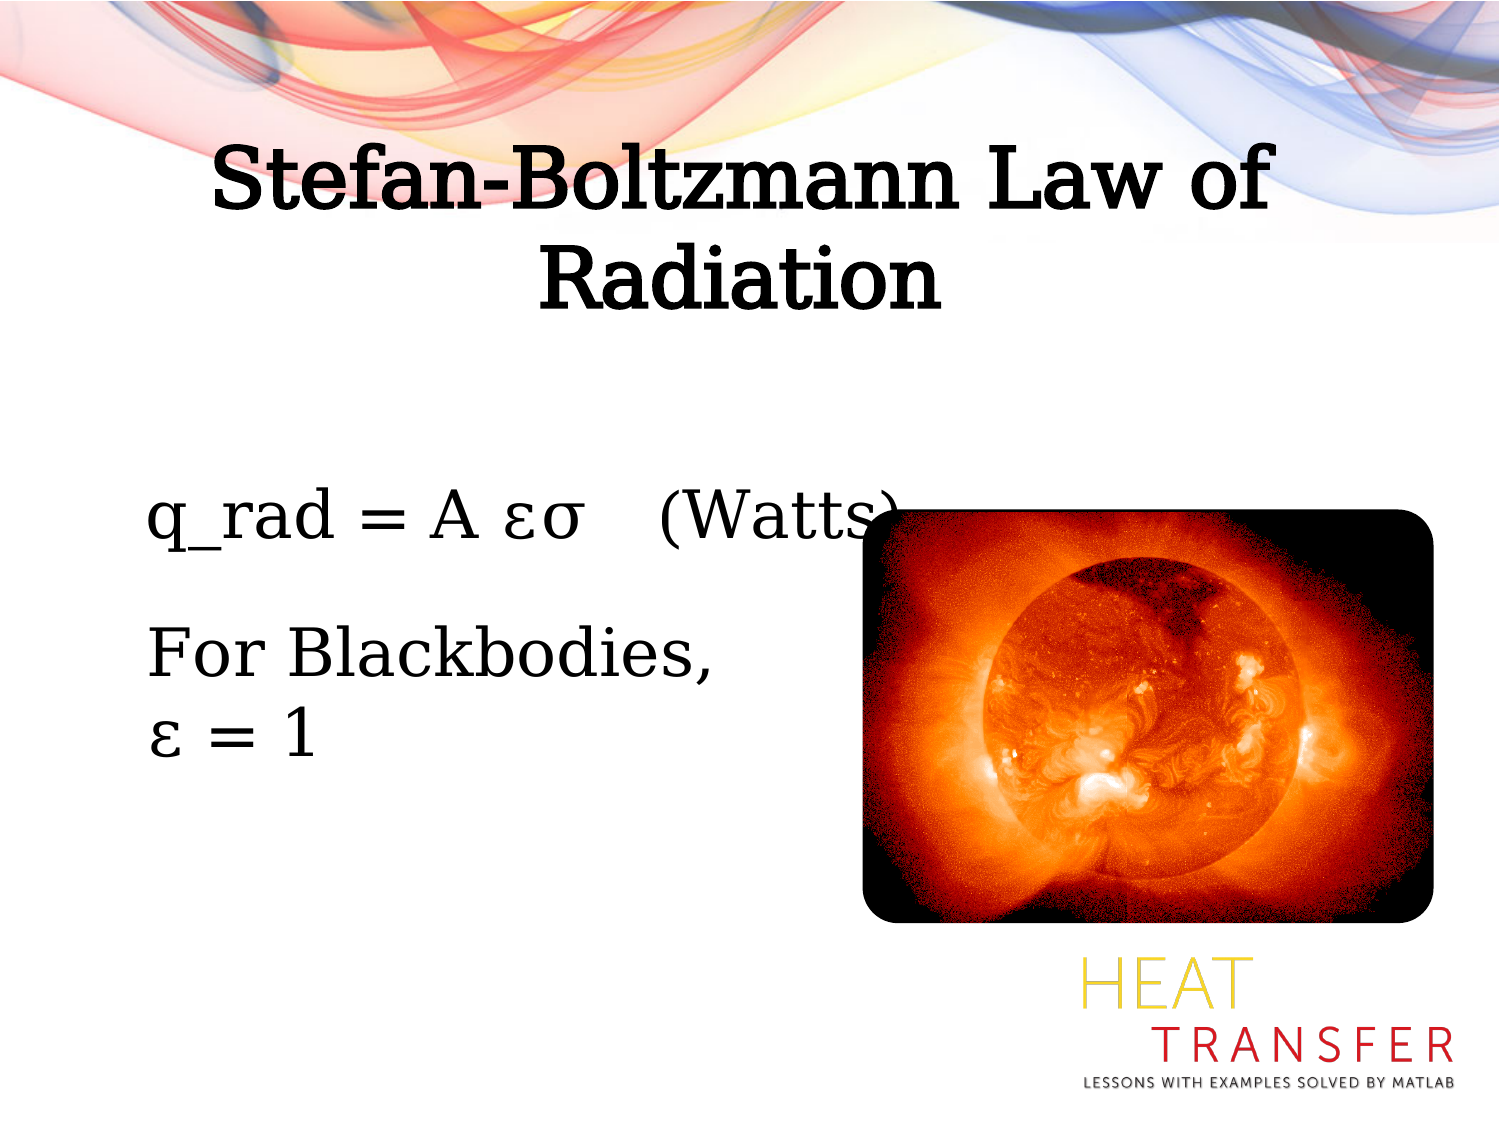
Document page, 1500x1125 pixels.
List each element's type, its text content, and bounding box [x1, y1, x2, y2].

picture [0, 1, 1499, 243]
picture [862, 509, 1434, 924]
picture [1075, 946, 1464, 1093]
text_box For Blackbodies, ε = 1 [131, 602, 820, 778]
